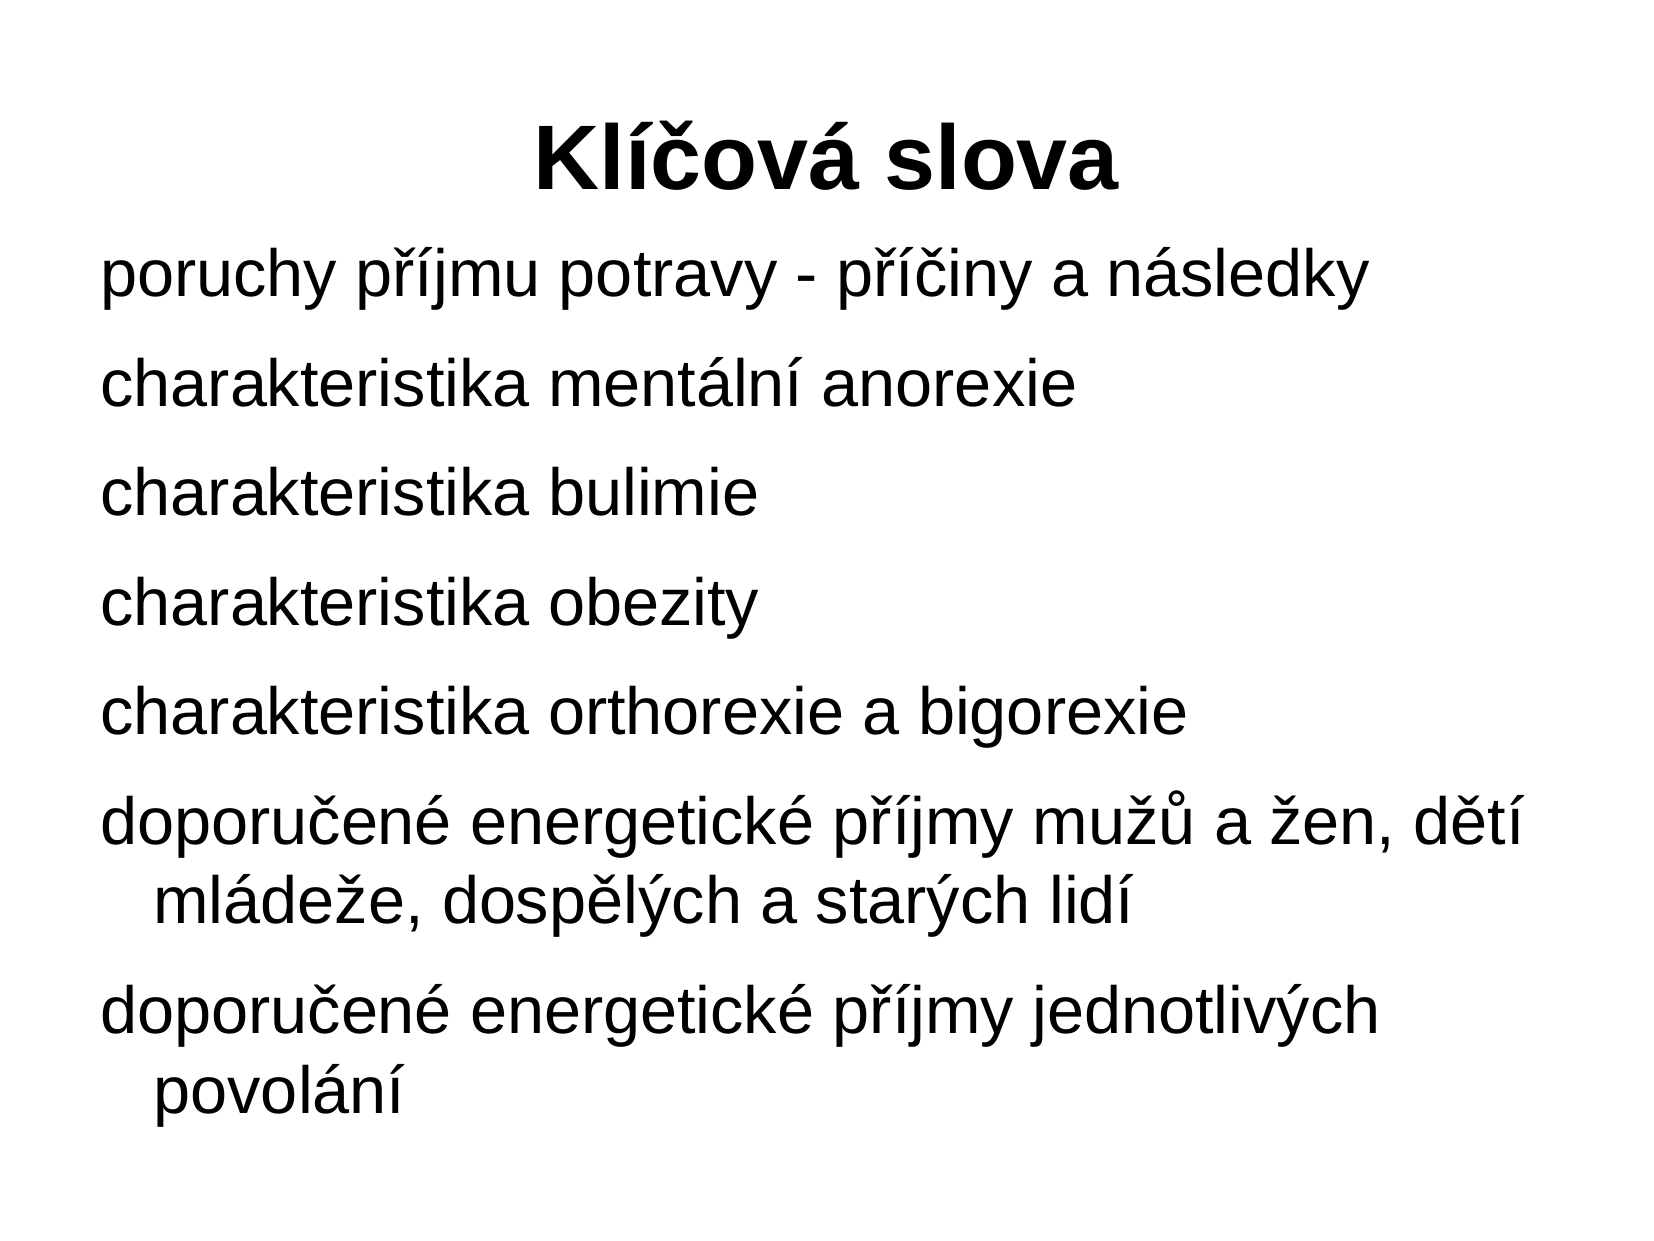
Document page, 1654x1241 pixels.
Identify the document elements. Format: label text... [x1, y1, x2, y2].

title Klíčová slova [82, 49, 1571, 230]
list poruchy příjmu potravy - příčiny a následky charakteristika mentální anorexie charakteristika bulimie charakteristika obezity charakteristika orthorexie a bigorexie doporučené energetické příjmy mužů a žen, dětí mládeže, dospělých a starých lidí doporučené energetické příjmy jednotlivých povolání [82, 230, 1571, 1188]
